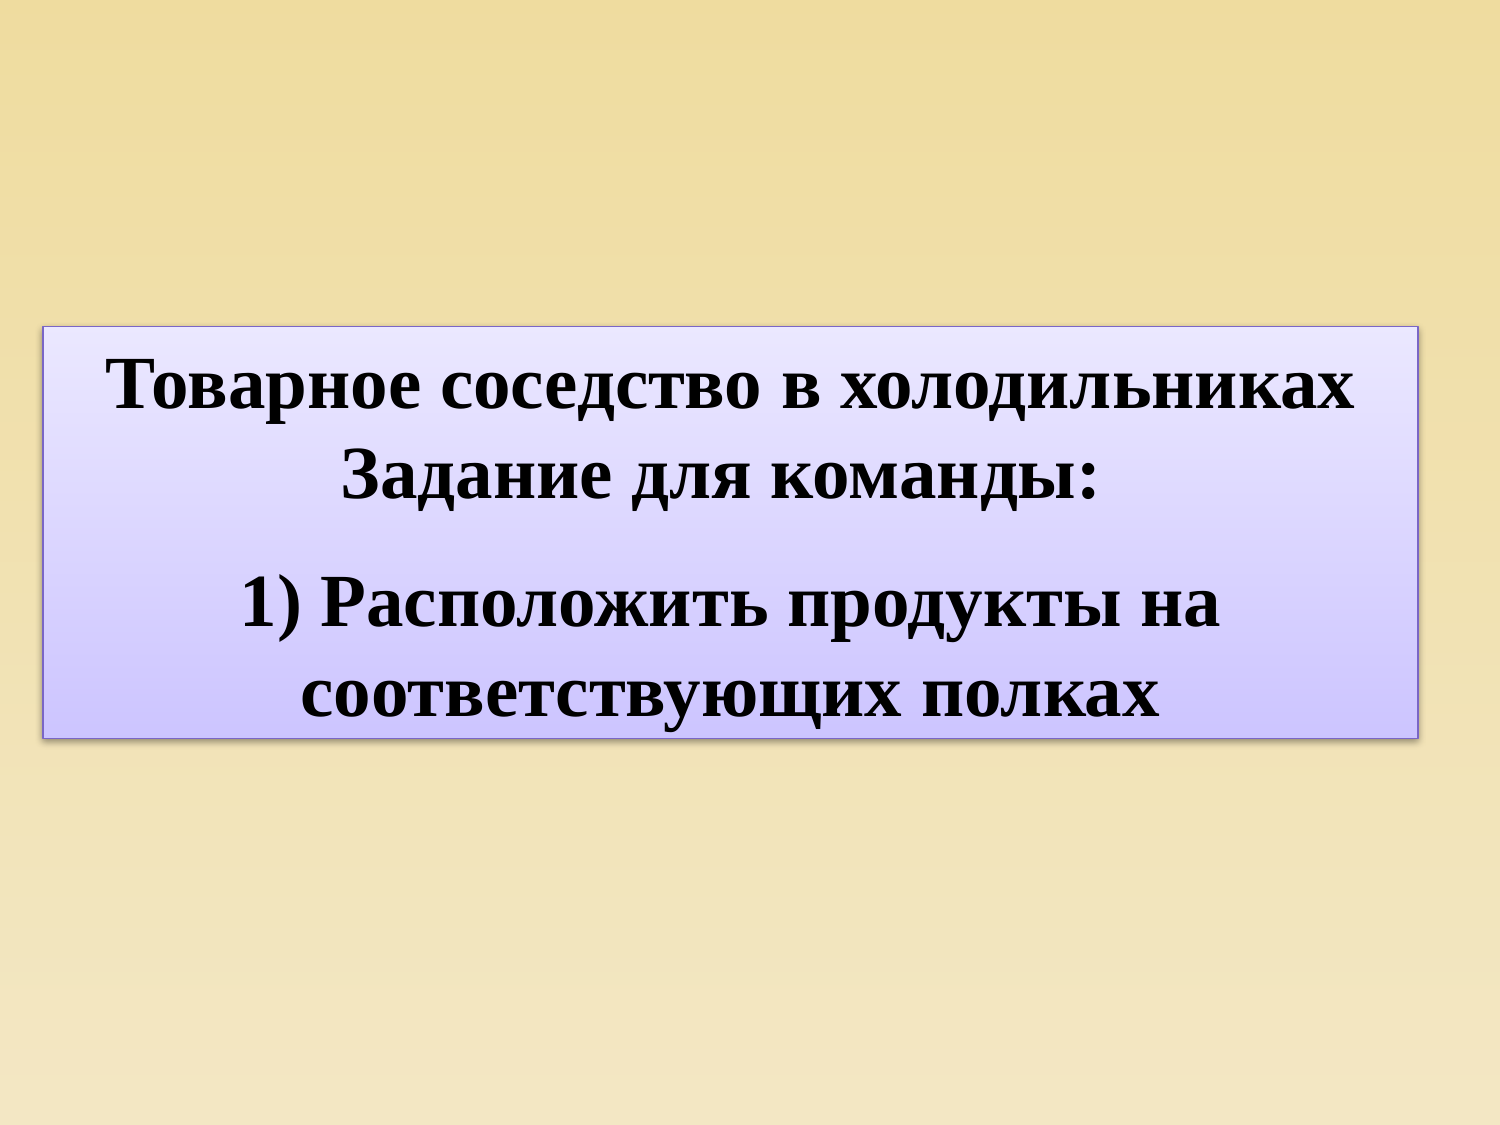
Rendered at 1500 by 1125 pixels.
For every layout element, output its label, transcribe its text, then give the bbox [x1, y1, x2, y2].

text_box Товарное соседство в холодильниках Задание для команды: 1) Расположить продукты на соответствующих полках [42, 326, 1419, 739]
